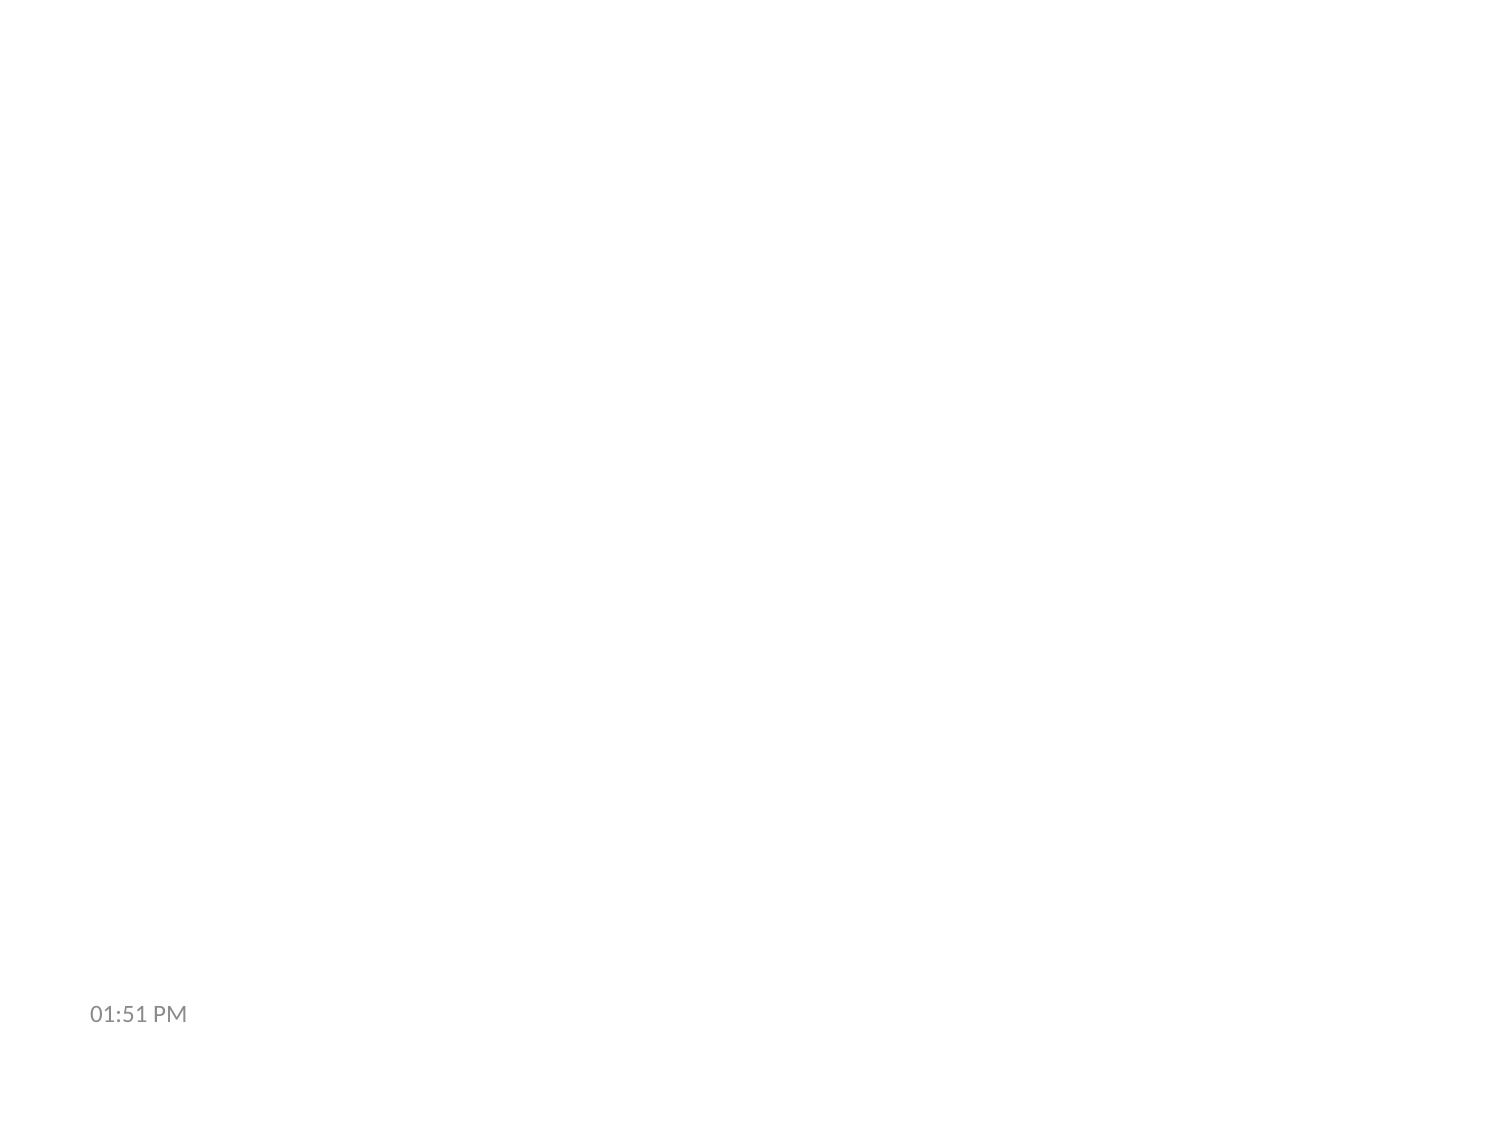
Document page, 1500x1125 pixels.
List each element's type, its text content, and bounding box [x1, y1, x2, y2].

text_box 3:35 PM [75, 982, 425, 1043]
